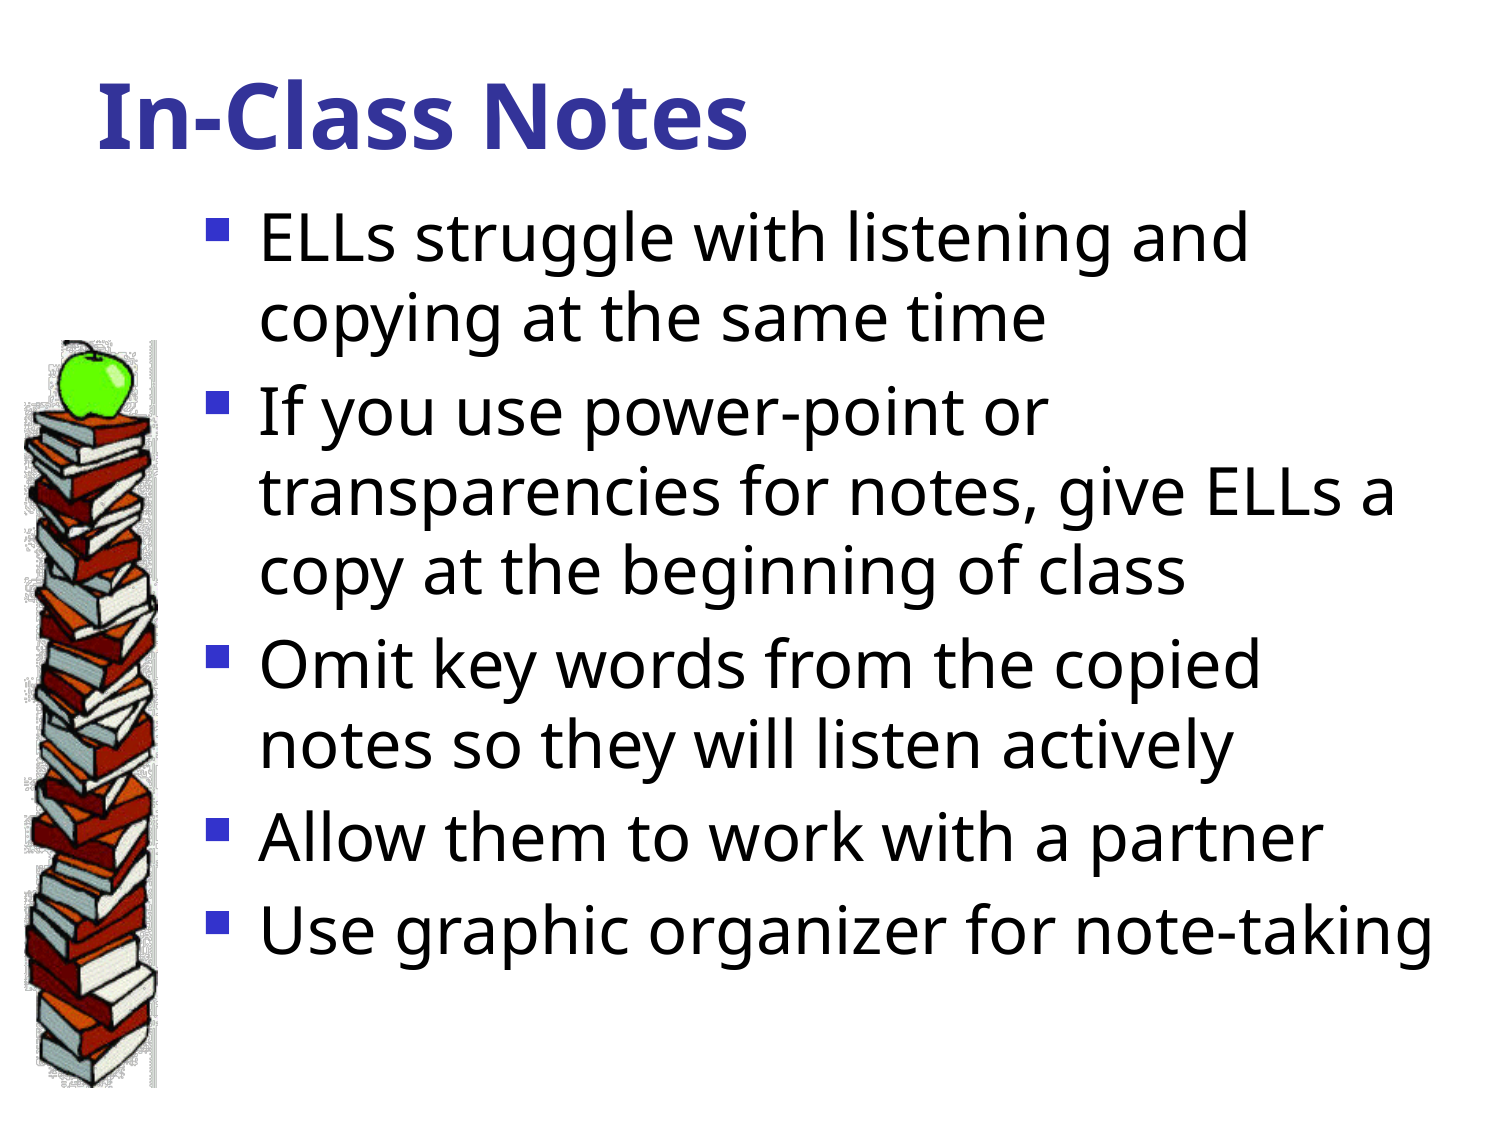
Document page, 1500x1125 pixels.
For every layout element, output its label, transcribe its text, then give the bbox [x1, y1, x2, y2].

title In-Class Notes [82, 34, 1500, 176]
list ELLs struggle with listening and copying at the same time If you use power-point or transparencies for notes, give ELLs a copy at the beginning of class Omit key words from the copied notes so they will listen actively Allow them to work with a partner Use graphic organizer for note-taking [187, 187, 1463, 1038]
picture [24, 340, 158, 1088]
